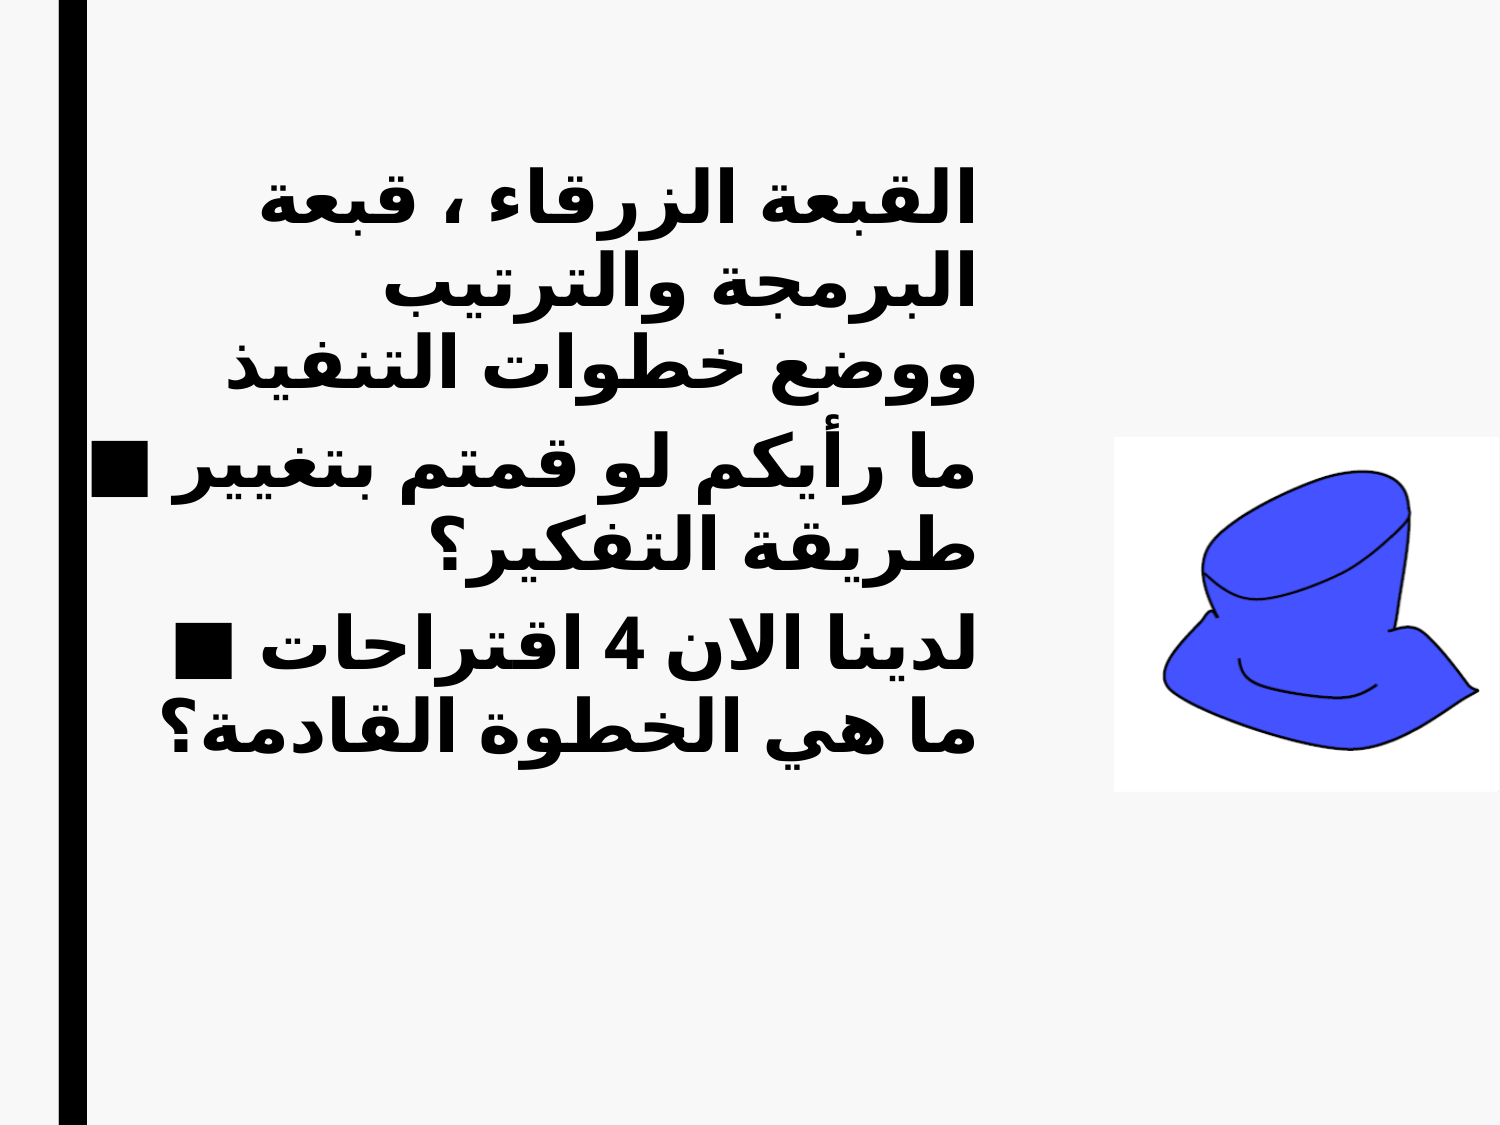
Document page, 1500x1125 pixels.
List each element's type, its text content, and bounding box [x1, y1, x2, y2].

list القبعة الزرقاء ، قبعة البرمجة والترتيب ووضع خطوات التنفيذ ما رأيكم لو قمتم بتغيير طريقة التفكير؟ لدينا الان 4 اقتراحات ما هي الخطوة القادمة؟ [74, 149, 988, 894]
picture [1113, 437, 1500, 793]
